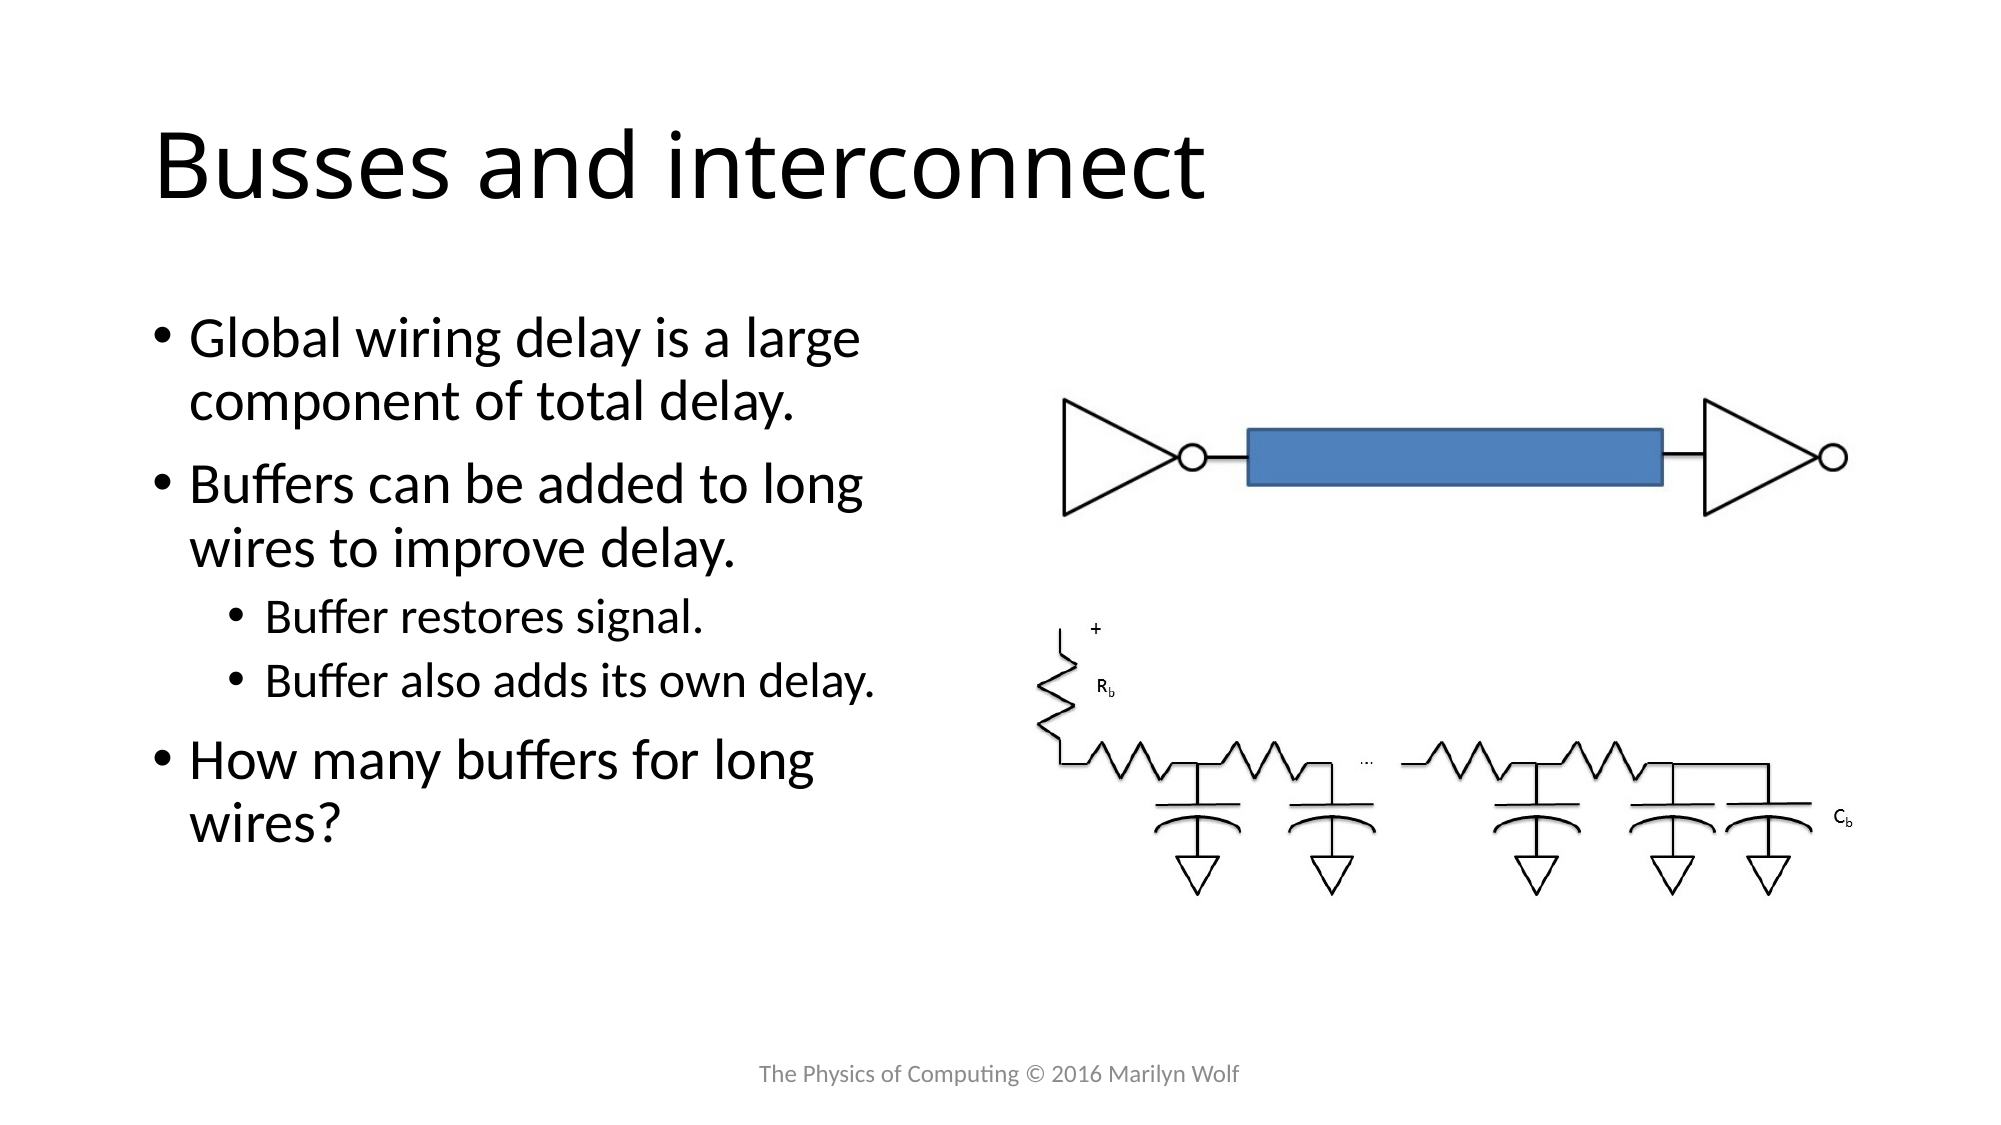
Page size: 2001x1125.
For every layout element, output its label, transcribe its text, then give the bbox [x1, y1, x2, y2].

title Busses and interconnect [137, 59, 1863, 278]
picture [1020, 610, 1863, 917]
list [1012, 369, 1863, 548]
footer The Physics of Computing © 2016 Marilyn Wolf [662, 1042, 1338, 1103]
list Global wiring delay is a large component of total delay. Buffers can be added to long wires to improve delay. Buffer restores signal. Buffer also adds its own delay. How many buffers for long wires? [137, 299, 988, 1014]
